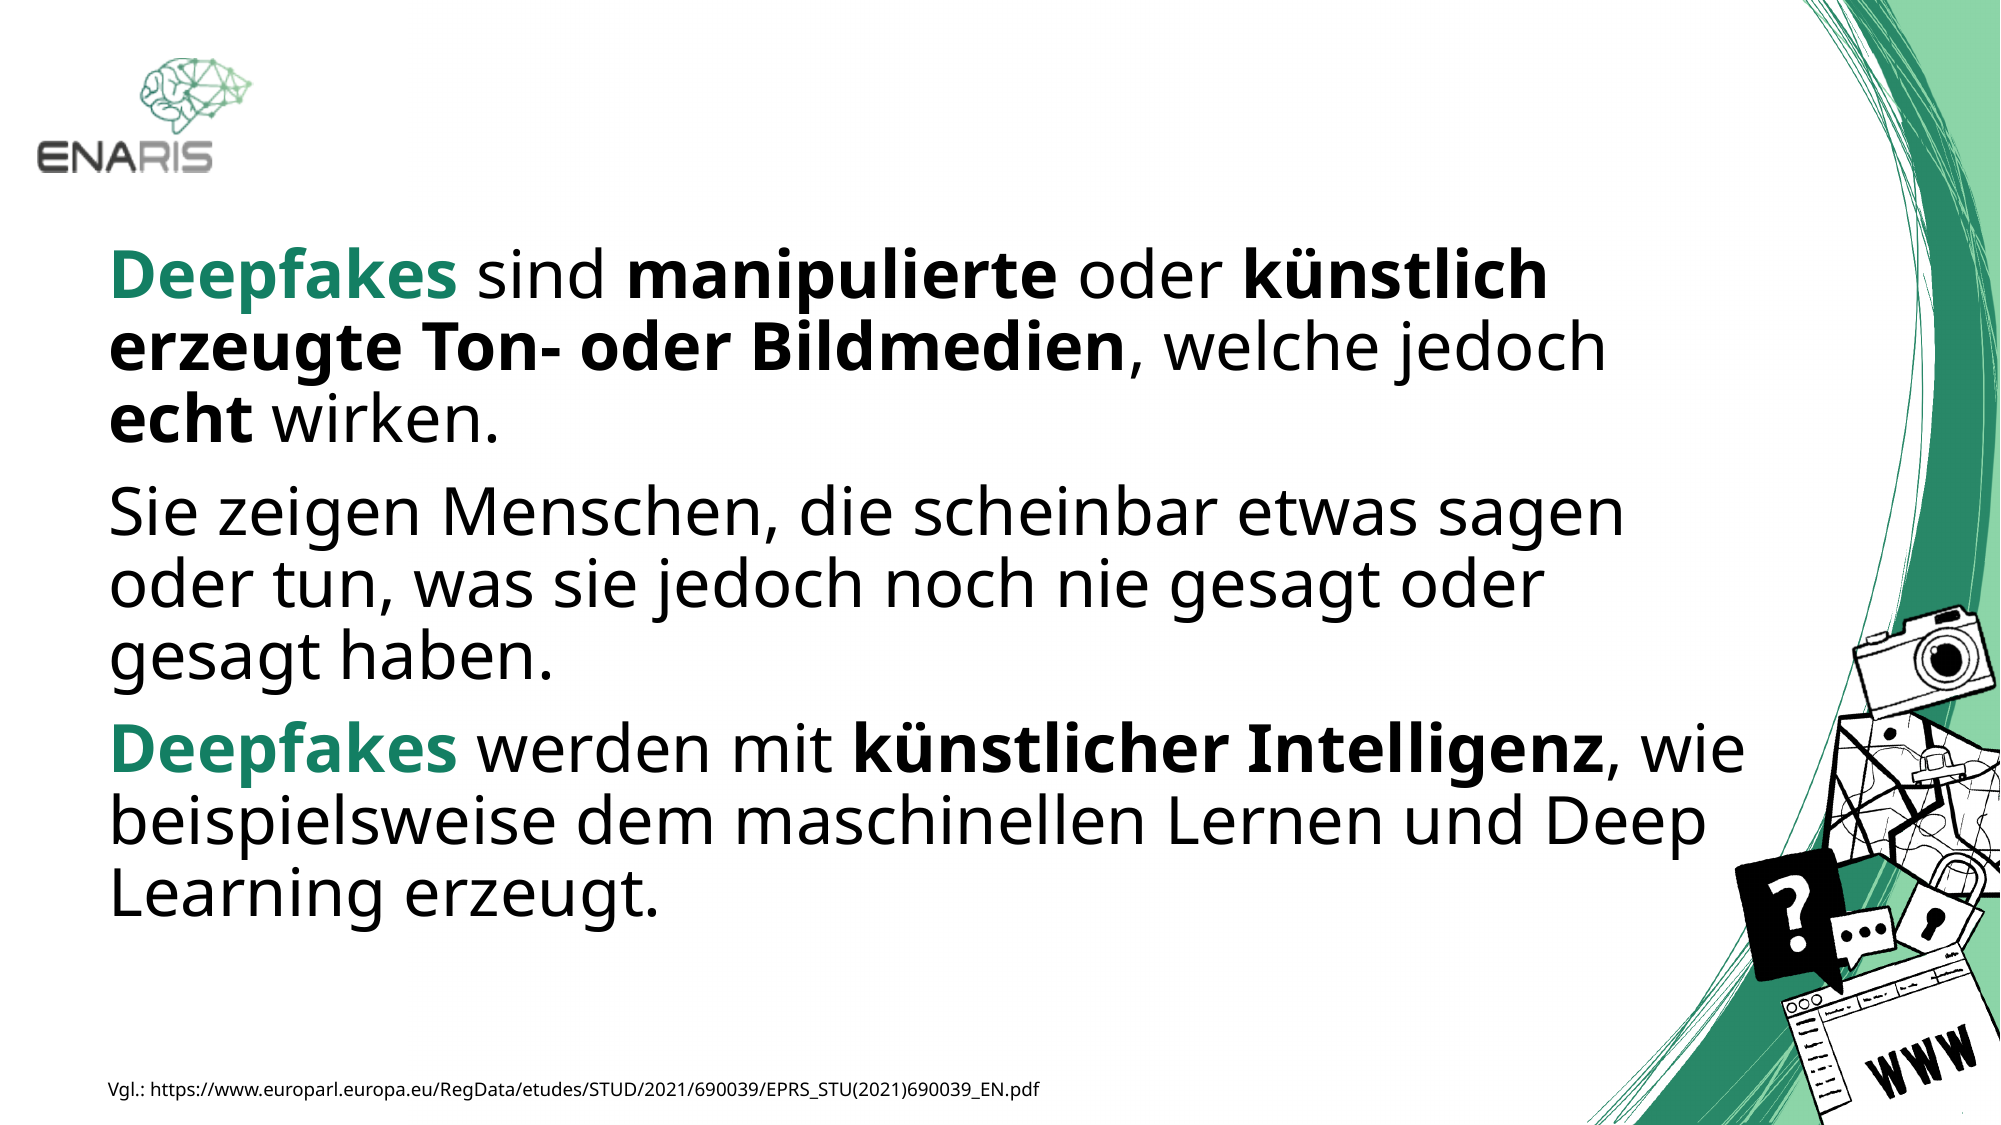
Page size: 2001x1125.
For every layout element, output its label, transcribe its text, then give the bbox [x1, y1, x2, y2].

picture [37, 58, 254, 173]
text_box Vgl.: https://www.europarl.europa.eu/RegData/etudes/STUD/2021/690039/EPRS_STU(2021)690039_EN.pdf [93, 1070, 1577, 1108]
list Deepfakes sind manipulierte oder künstlich erzeugte Ton- oder Bildmedien, welche jedoch echt wirken. Sie zeigen Menschen, die scheinbar etwas sagen oder tun, was sie jedoch noch nie gesagt oder gesagt haben. Deepfakes werden mit künstlicher Intelligenz, wie beispielsweise dem maschinellen Lernen und Deep Learning erzeugt. [93, 233, 1776, 979]
picture [408, 0, 2000, 1125]
